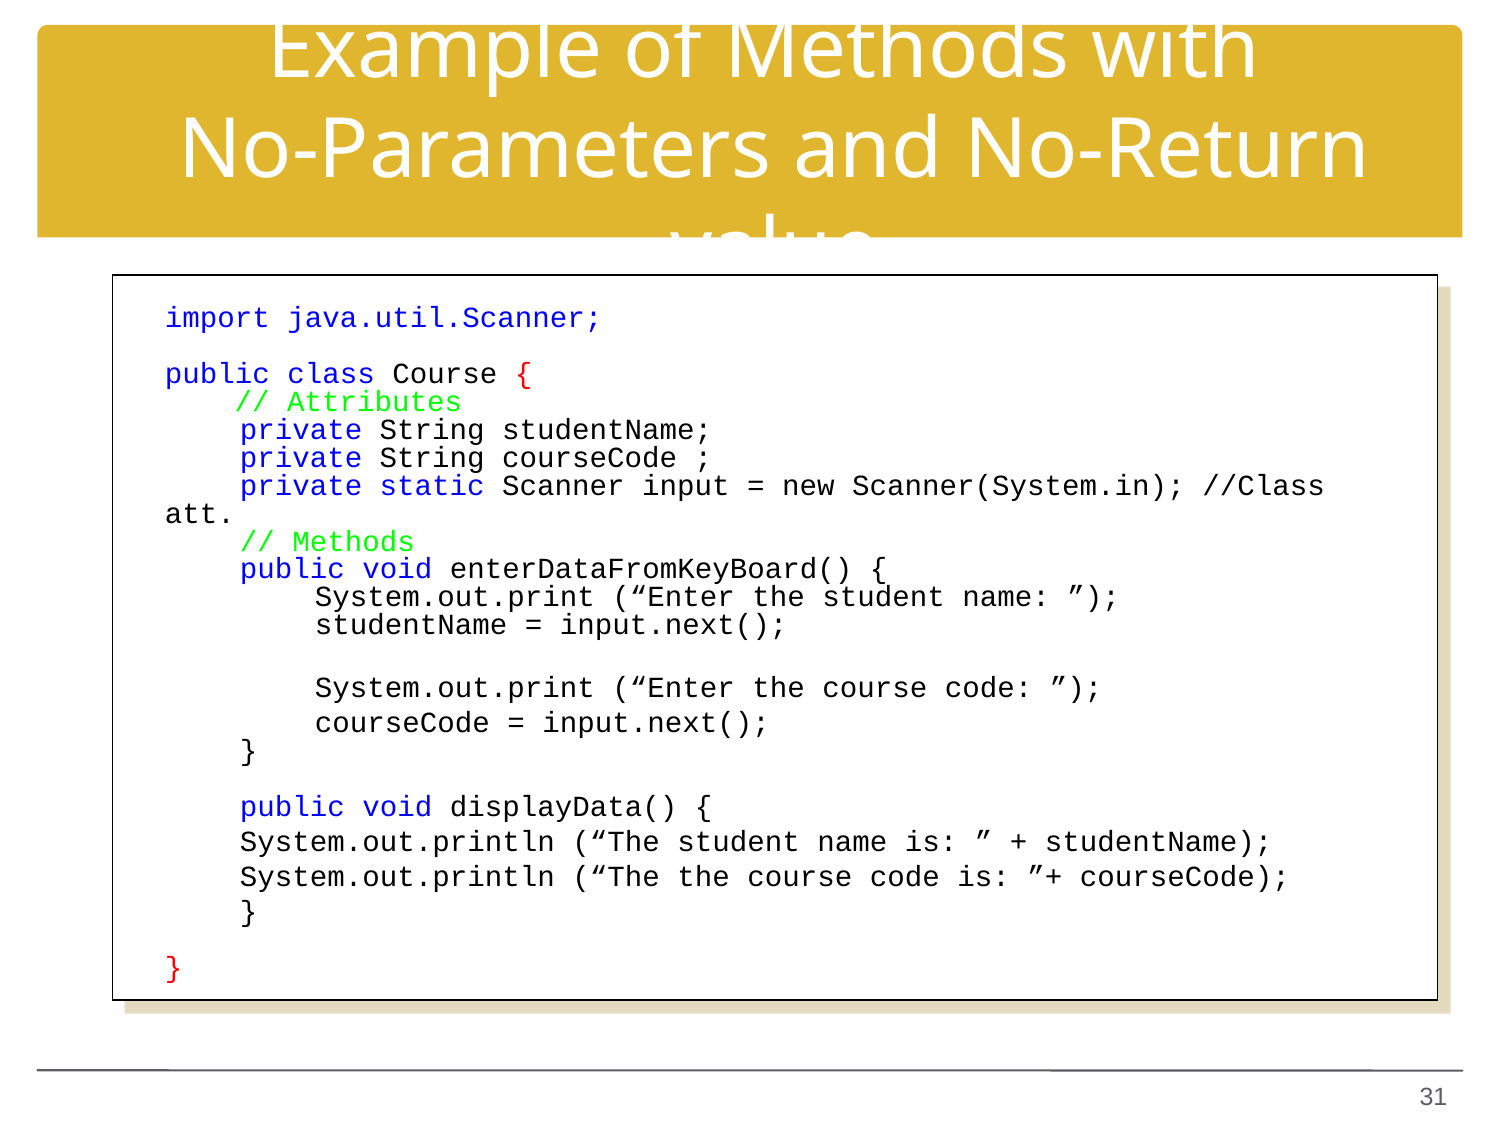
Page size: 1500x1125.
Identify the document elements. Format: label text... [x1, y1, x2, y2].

text_box import java.util.Scanner; public class Course { // Attributes private String studentName; private String courseCode ; private static Scanner input = new Scanner(System.in); //Class att. // Methods public void enterDataFromKeyBoard() { System.out.print (“Enter the student name: ”); studentName = input.next(); System.out.print (“Enter the course code: ”); courseCode = input.next(); } public void displayData() { System.out.println (“The student name is: ” + studentName); System.out.println (“The the course code is: ”+ courseCode); } } [149, 297, 1425, 1047]
slide_number 31 [1112, 1069, 1463, 1123]
text_box [112, 275, 1438, 1000]
title Example of Methods with No-Parameters and No-Return value [49, 49, 1500, 238]
